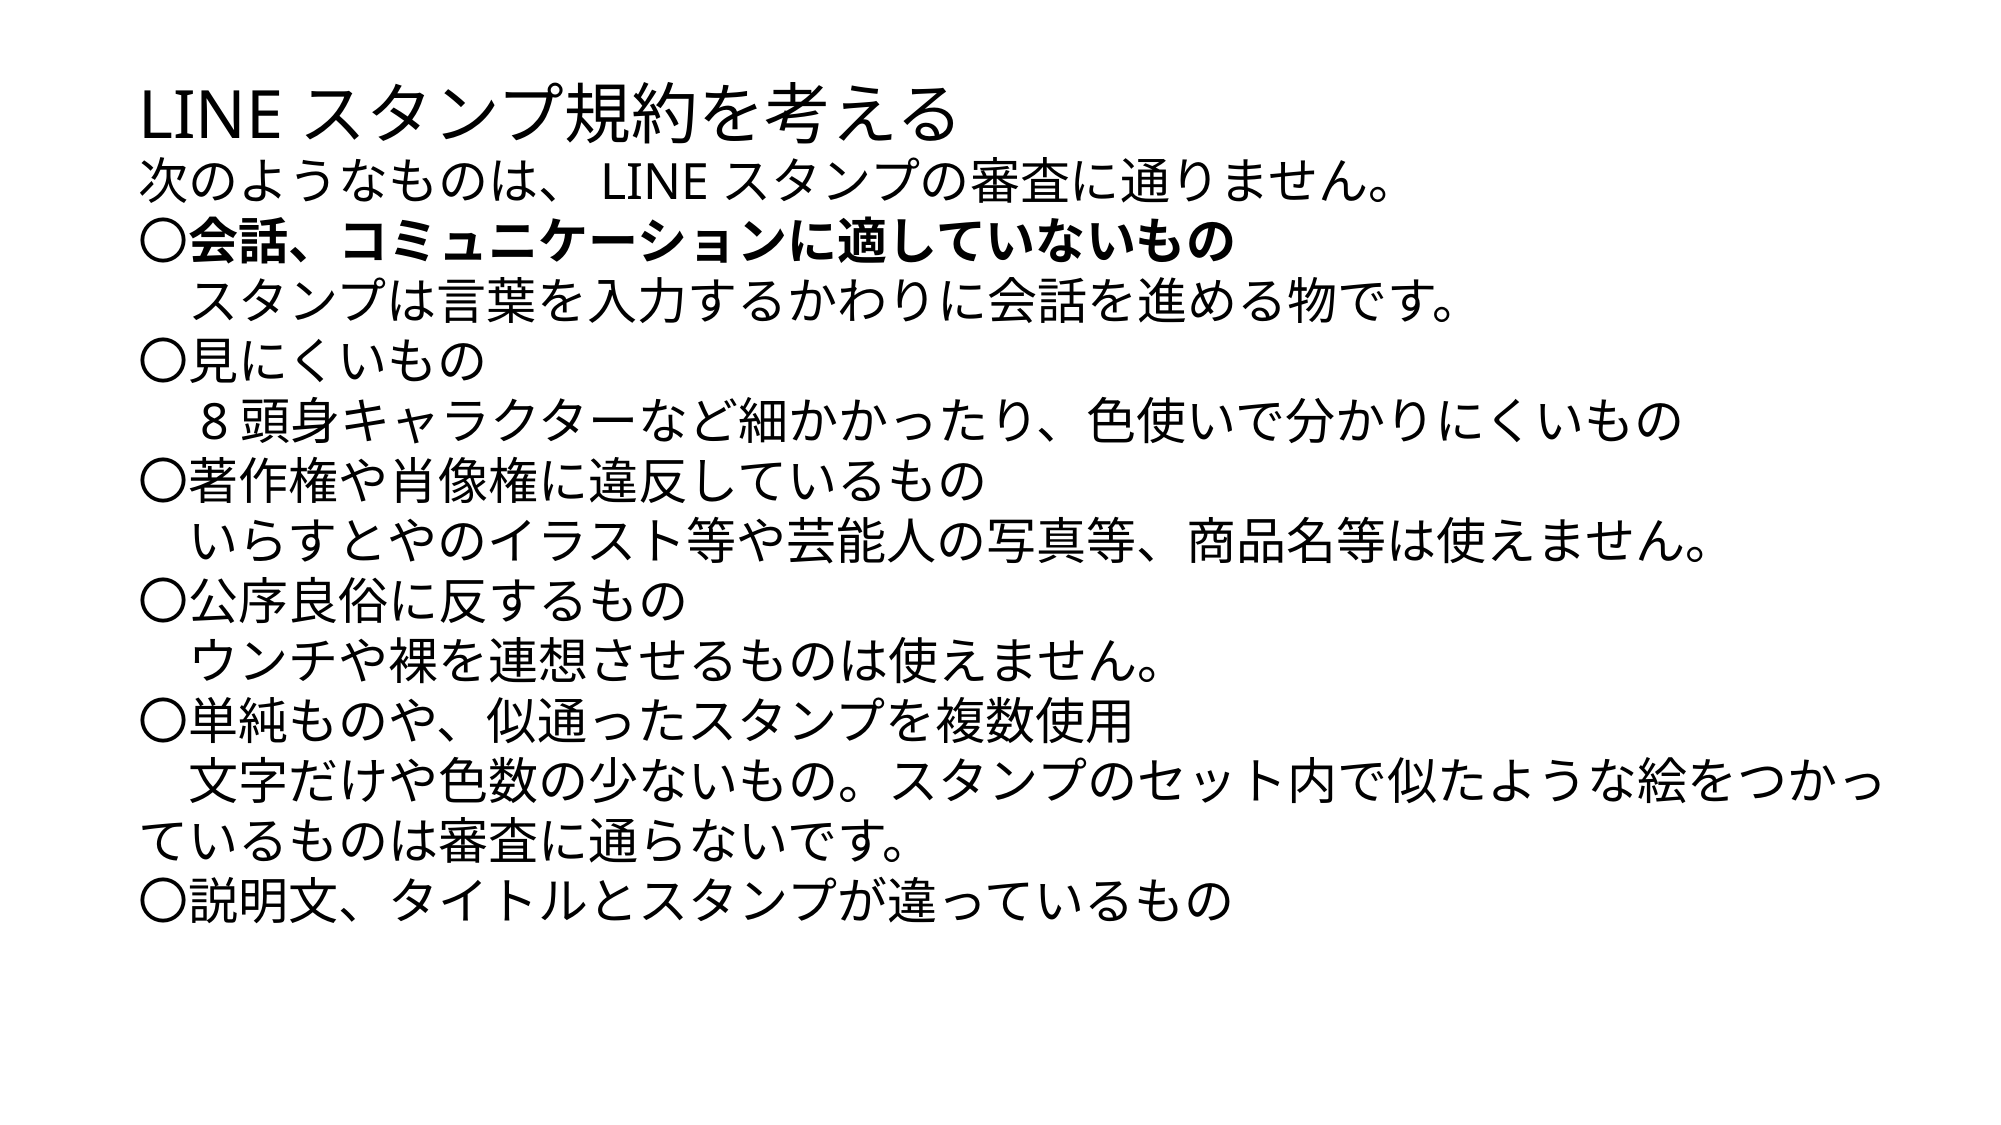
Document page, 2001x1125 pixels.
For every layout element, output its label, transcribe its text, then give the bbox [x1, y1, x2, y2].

text_box LINEスタンプ規約を考える [123, 64, 1332, 160]
text_box 次のようなものは、LINEスタンプの審査に通りません。 〇会話、コミュニケーションに適していないもの スタンプは言葉を入力するかわりに会話を進める物です。 〇見にくいもの 8頭身キャラクターなど細かかったり、色使いで分かりにくいもの 〇著作権や肖像権に違反しているもの いらすとやのイラスト等や芸能人の写真等、商品名等は使えません。 〇公序良俗に反するもの ウンチや裸を連想させるものは使えません。 〇単純ものや、似通ったスタンプを複数使用 文字だけや色数の少ないもの。スタンプのセット内で似たような絵をつかっているものは審査に通らないです。 〇説明文、タイトルとスタンプが違っているもの [123, 142, 1914, 937]
